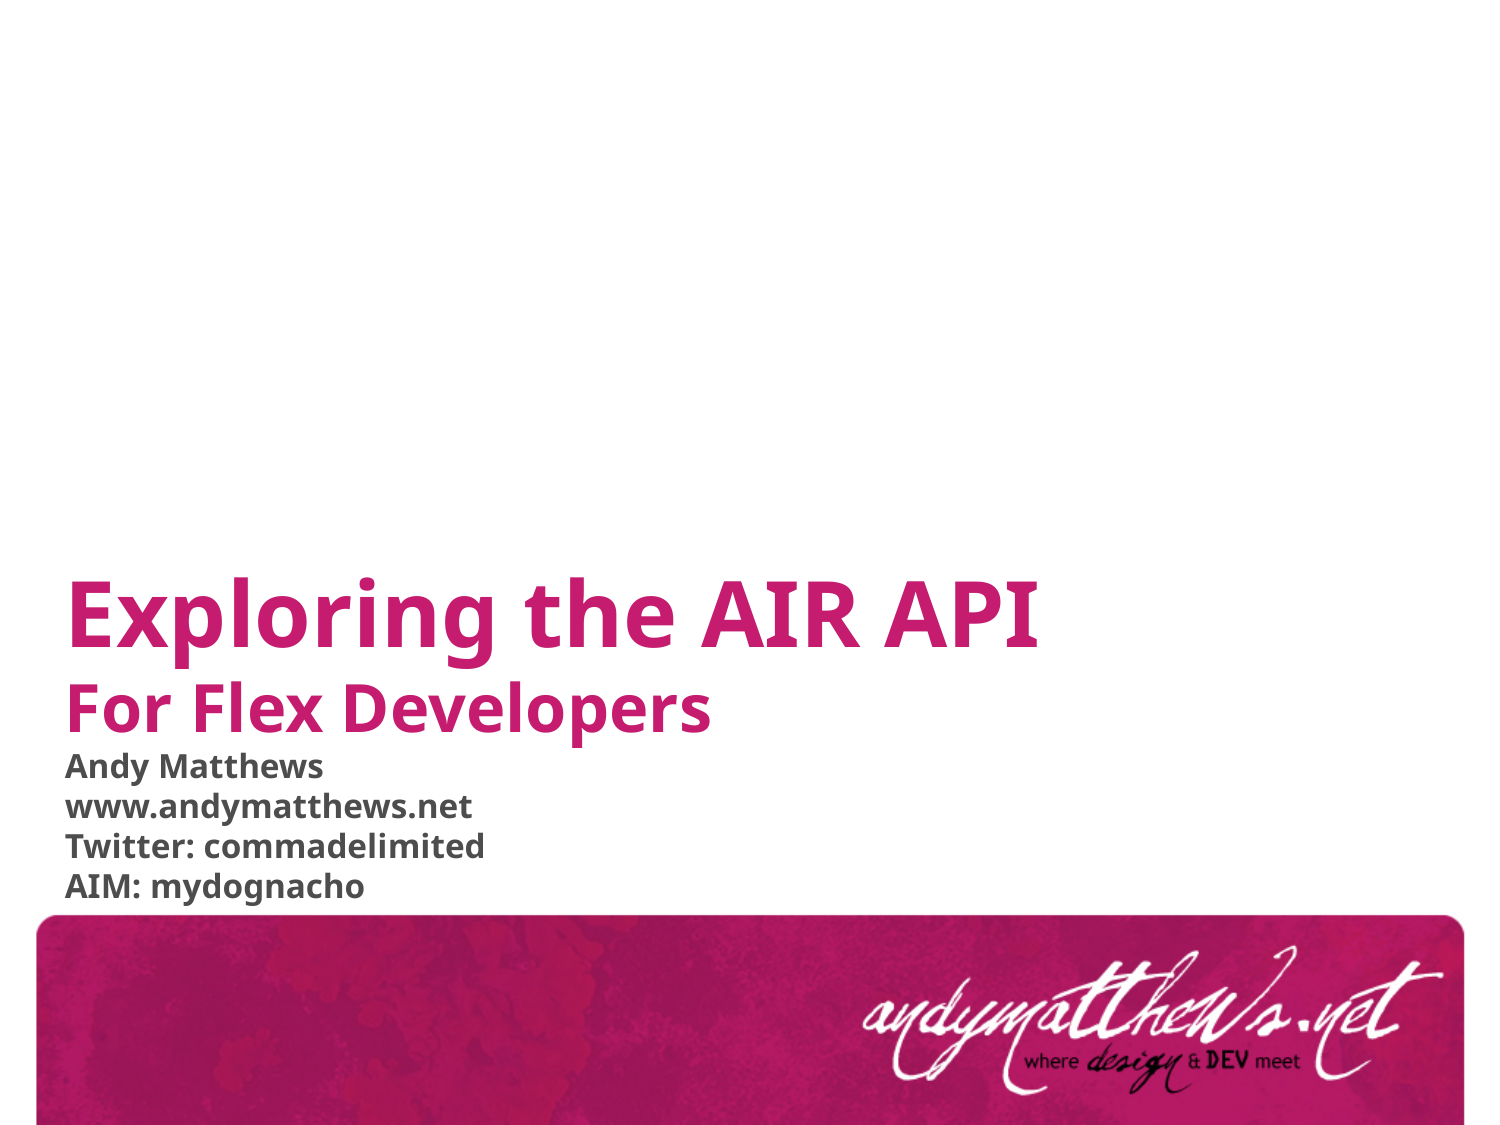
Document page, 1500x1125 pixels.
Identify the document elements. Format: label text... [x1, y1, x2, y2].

text_box Exploring the AIR API For Flex Developers Andy Matthews www.andymatthews.net Twitter: commadelimited AIM: mydognacho [50, 159, 1450, 913]
picture [0, 0, 1500, 1125]
